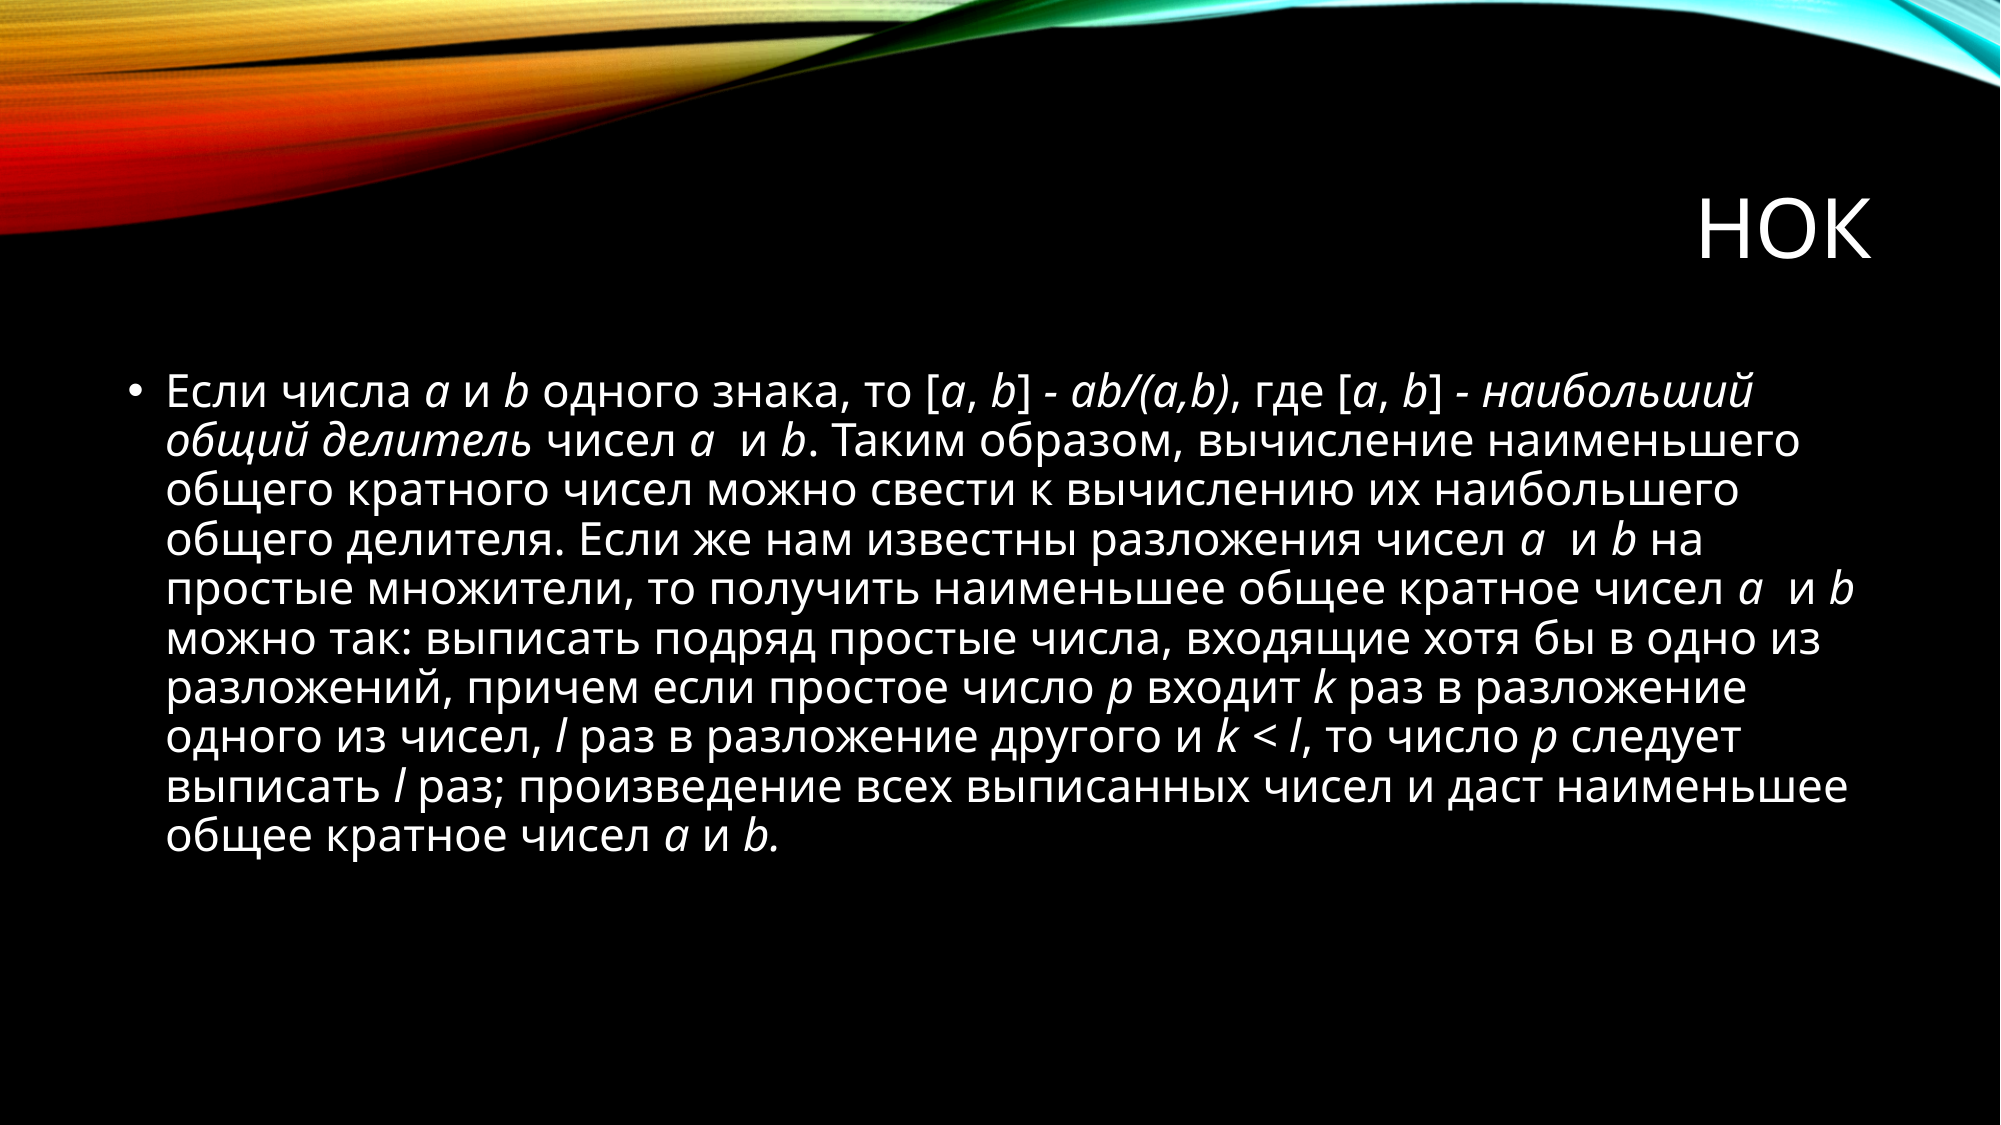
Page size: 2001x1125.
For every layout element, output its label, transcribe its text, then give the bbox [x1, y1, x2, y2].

picture [0, 0, 2000, 237]
title НОК [474, 125, 1888, 338]
list Если числа а и b одного знака, то [а, b] - ab/(a,b), где [а, b] - наибольший общий делитель чисел а и b. Таким образом, вычисление наименьшего общего кратного чисел можно свести к вычислению их наибольшего общего делителя. Если же нам известны разложения чисел а и b на простые множители, то получить наименьшее общее кратное чисел а и b можно так: выписать подряд простые числа, входящие хотя бы в одно из разложений, причем если простое число p входит k раз в разложение одного из чисел, l раз в разложение другого и k < l, то число p следует выписать l раз; произведение всех выписанных чисел и даст наименьшее общее кратное чисел а и b. [112, 360, 1888, 1021]
